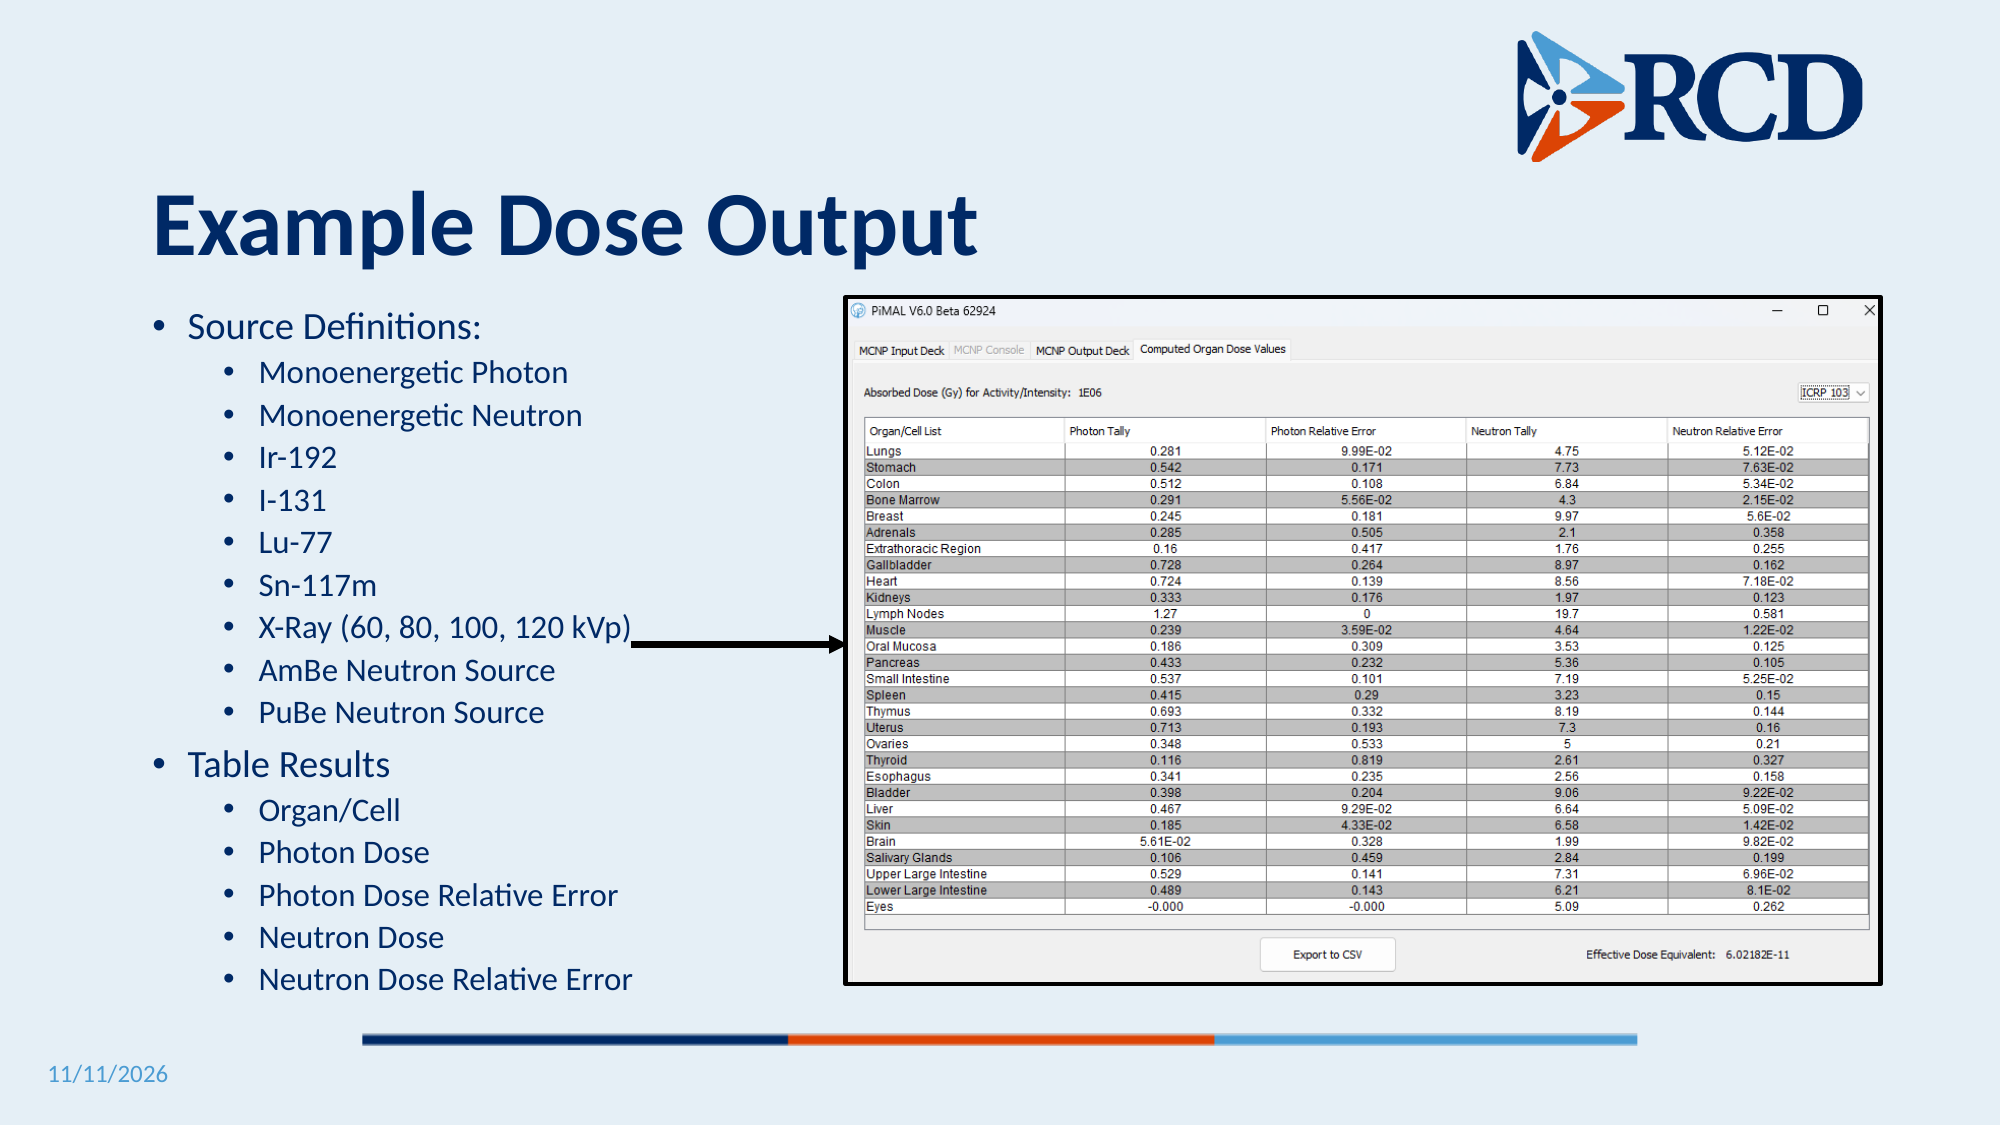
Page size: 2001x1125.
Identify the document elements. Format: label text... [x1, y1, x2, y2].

title Example Dose Output [137, 143, 1863, 309]
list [847, 299, 1879, 982]
list Source Definitions: Monoenergetic Photon Monoenergetic Neutron Ir-192 I-131 Lu-77 Sn-117m X-Ray (60, 80, 100, 120 kVp) AmBe Neutron Source PuBe Neutron Source Table Results Organ/Cell Photon Dose Photon Dose Relative Error Neutron Dose Neutron Dose Relative Error [137, 299, 769, 1014]
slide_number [32, 1042, 483, 1103]
